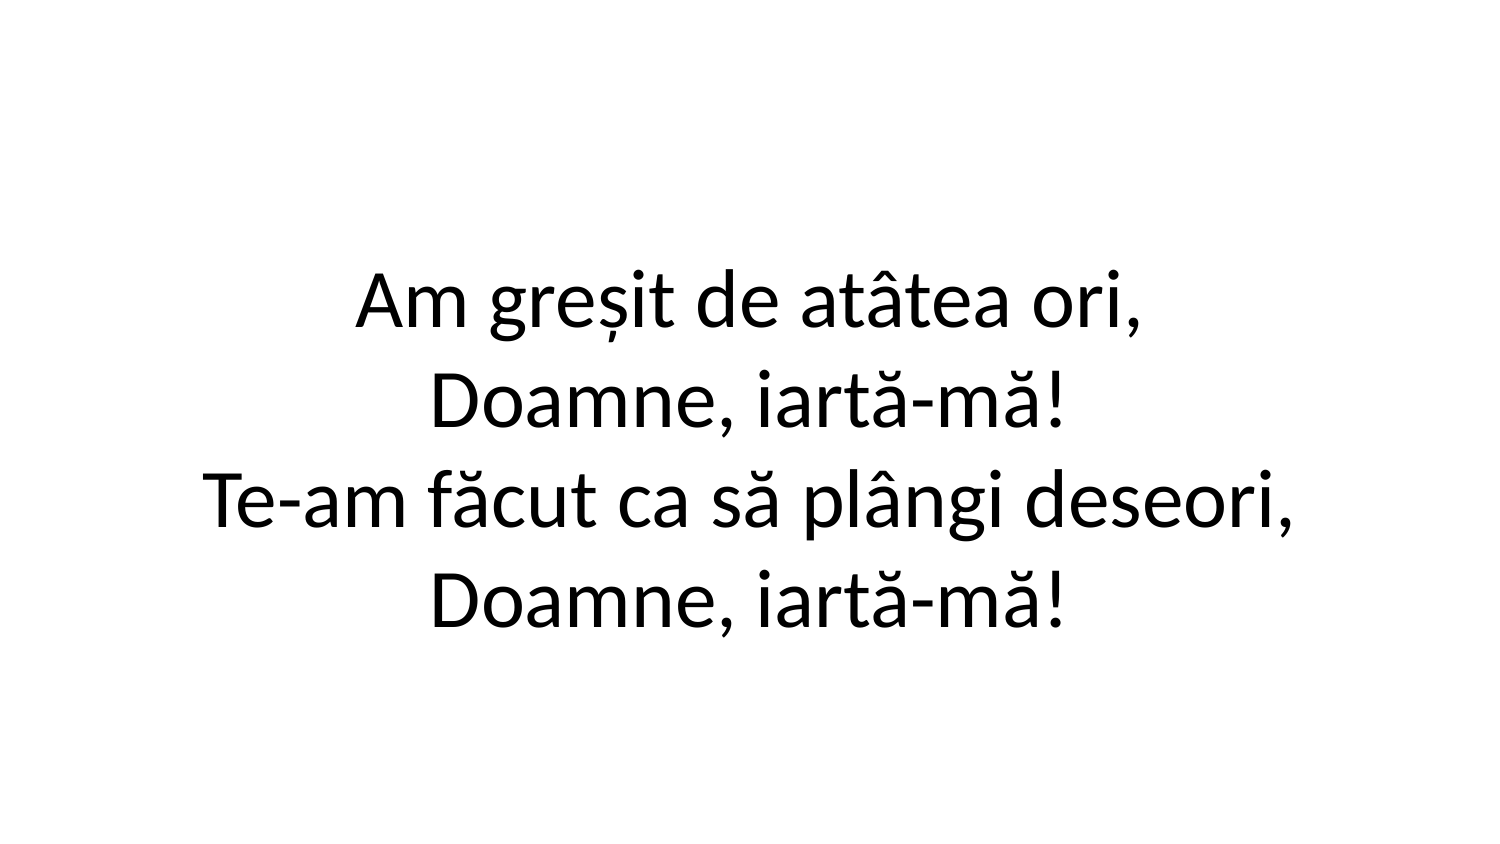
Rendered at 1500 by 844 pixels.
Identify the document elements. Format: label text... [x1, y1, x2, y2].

text_box Am greșit de atâtea ori, Doamne, iartă-mă! Te-am făcut ca să plângi deseori, Doamne, iartă-mă! [187, 192, 1313, 652]
